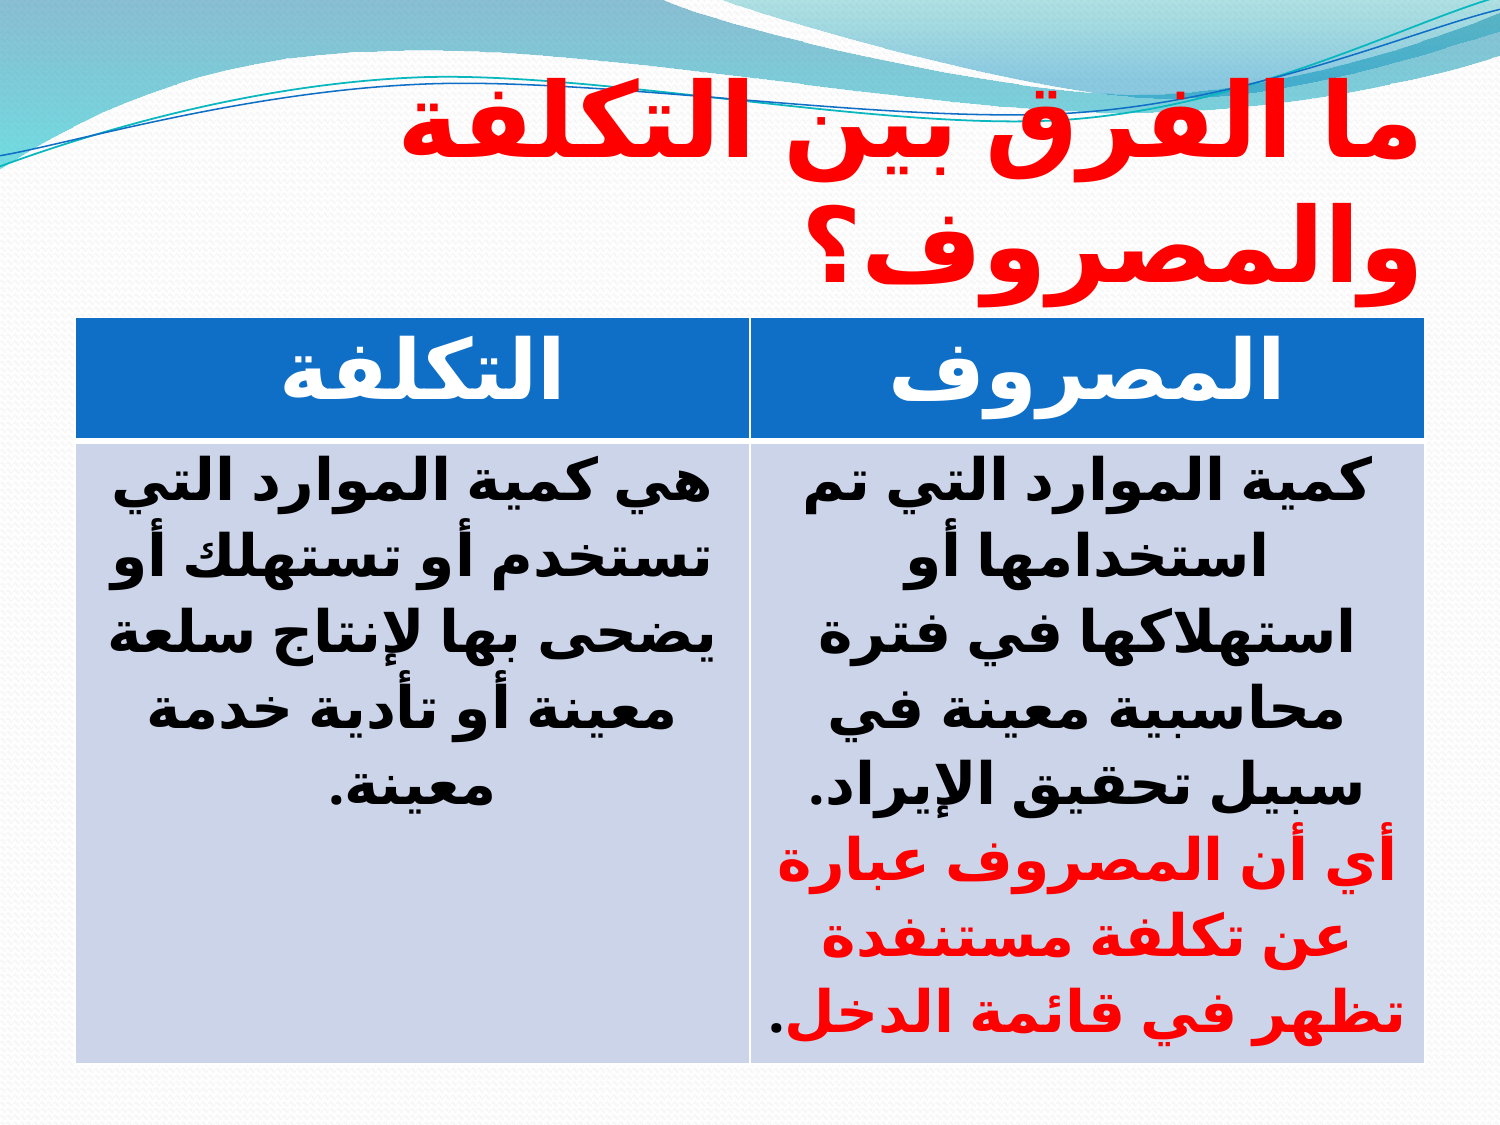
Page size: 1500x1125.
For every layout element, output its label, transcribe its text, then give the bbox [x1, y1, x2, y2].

table_header التكلفة [76, 318, 749, 438]
table_cell كمية الموارد التي تم استخدامها أو استهلاكها في فترة محاسبية معينة في سبيل تحقيق الإيراد. أي أن المصروف عبارة عن تكلفة مستنفدة تظهر في قائمة الدخل. [751, 444, 1424, 1063]
table_cell هي كمية الموارد التي تستخدم أو تستهلك أو يضحى بها لإنتاج سلعة معينة أو تأدية خدمة معينة. [76, 444, 749, 1063]
table_header المصروف [751, 318, 1424, 438]
title ما الفرق بين التكلفة والمصروف؟ [75, 115, 1425, 303]
